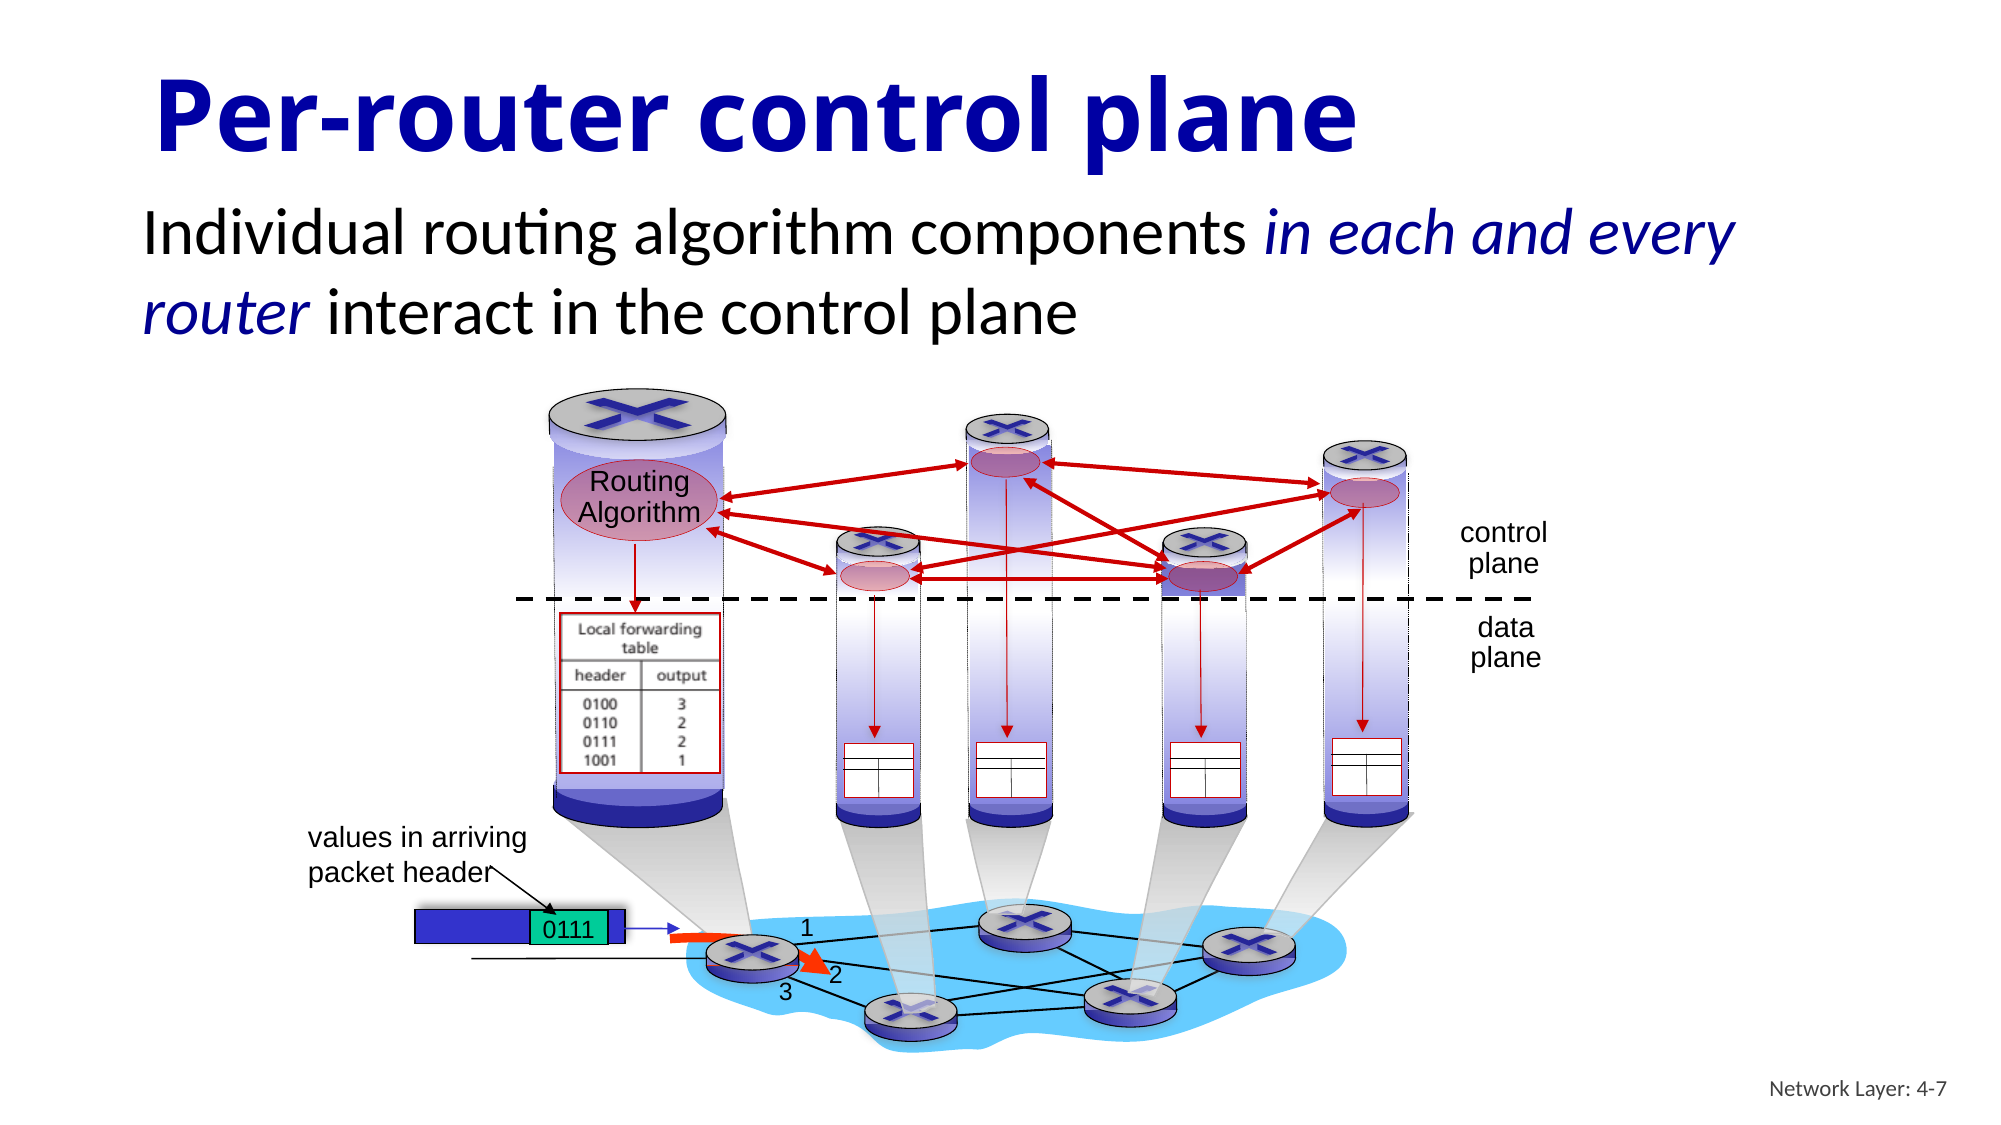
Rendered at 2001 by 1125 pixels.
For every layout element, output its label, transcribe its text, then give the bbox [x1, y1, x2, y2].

title Per-router control plane [137, 45, 1863, 180]
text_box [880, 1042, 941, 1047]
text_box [1364, 510, 1563, 683]
text_box [880, 1013, 1231, 1053]
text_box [864, 1013, 958, 1042]
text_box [516, 510, 635, 683]
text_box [958, 1013, 1084, 1017]
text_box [706, 934, 799, 984]
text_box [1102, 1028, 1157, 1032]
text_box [560, 447, 1400, 510]
text_box [825, 1017, 860, 1028]
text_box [773, 1013, 864, 1017]
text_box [560, 613, 1402, 798]
slide_number Network Layer: 4-7 [1512, 1056, 1963, 1117]
text_box Individual routing algorithm components in each and every router interact in the control plane [128, 180, 1931, 356]
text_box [414, 865, 680, 946]
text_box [635, 479, 1364, 739]
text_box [549, 388, 1414, 510]
text_box values in arriving packet header [293, 810, 549, 896]
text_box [1084, 1013, 1177, 1028]
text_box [549, 683, 1414, 1013]
